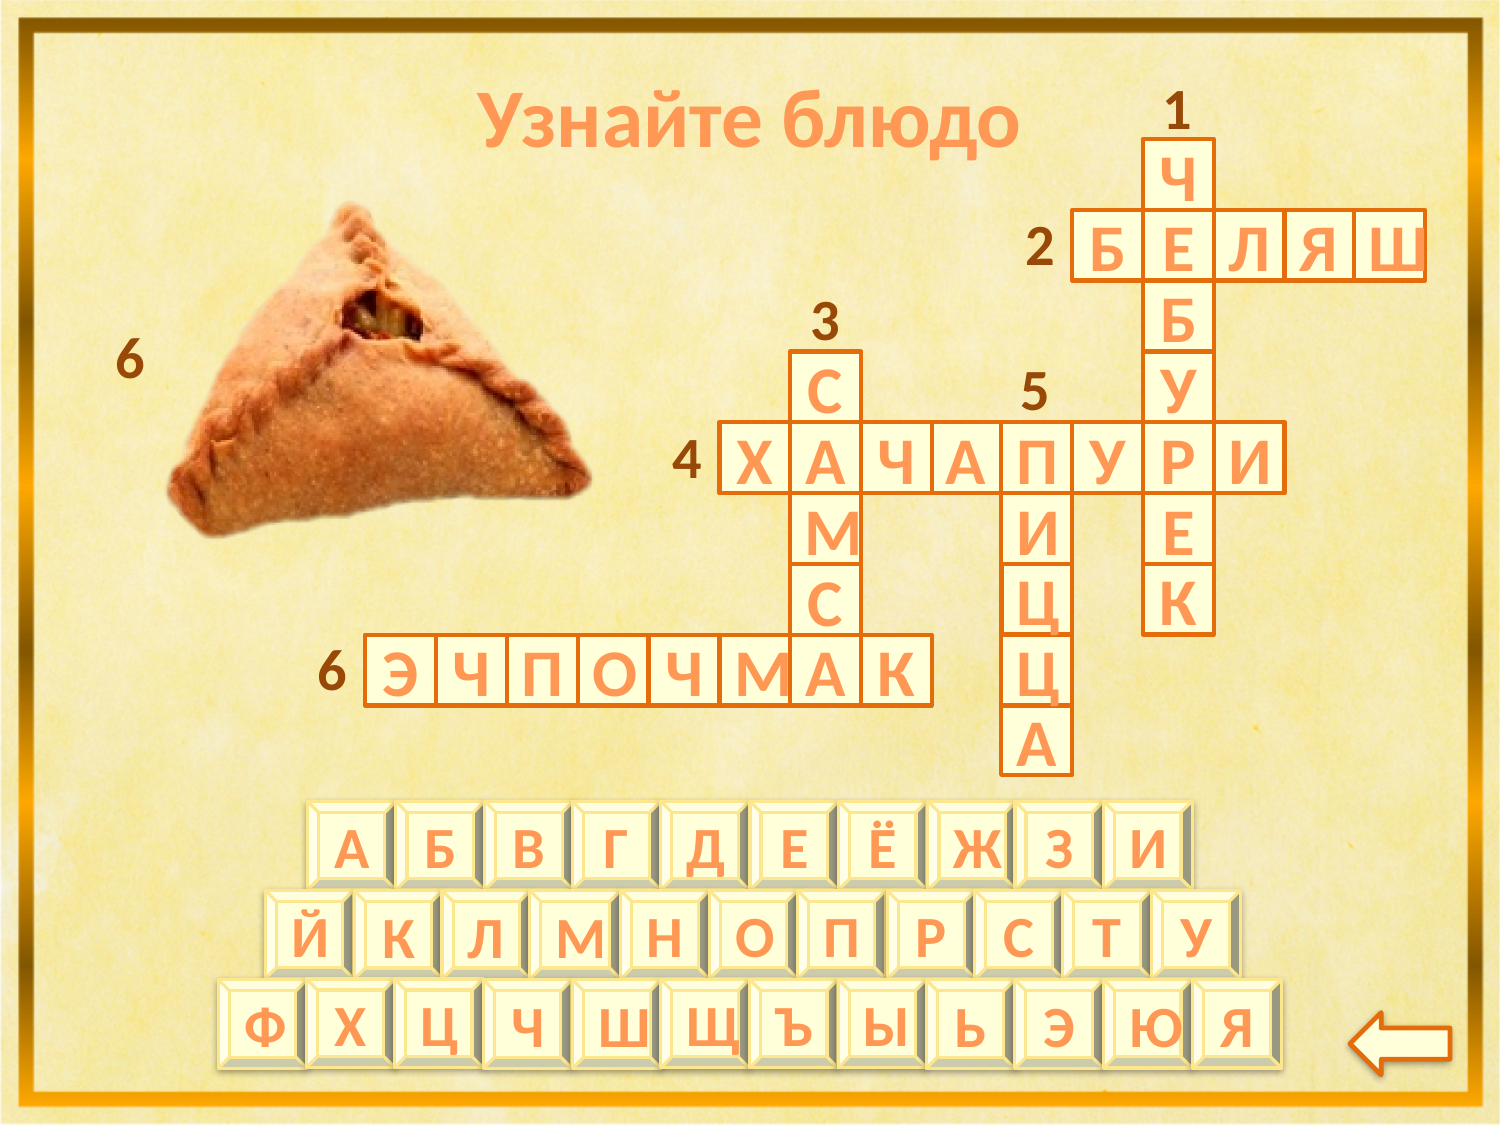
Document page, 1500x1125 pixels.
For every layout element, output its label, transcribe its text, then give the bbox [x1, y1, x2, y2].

text_box Ч [651, 633, 721, 708]
text_box Т [1062, 889, 1148, 977]
text_box Я [1287, 208, 1356, 283]
text_box Е [749, 800, 835, 888]
text_box Узнайте блюдо [463, 56, 1037, 172]
text_box Я [1192, 978, 1283, 1069]
text_box Л [1216, 208, 1287, 283]
text_box 2 [1010, 200, 1070, 285]
text_box П [796, 889, 884, 977]
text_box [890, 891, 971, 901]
text_box А [934, 420, 1003, 495]
text_box А [306, 800, 392, 888]
text_box Р [886, 889, 971, 977]
text_box У [1151, 889, 1241, 977]
text_box 6 [712, 891, 794, 901]
text_box И [999, 495, 1074, 566]
text_box 4 [657, 412, 717, 498]
text_box Е [1141, 495, 1216, 566]
text_box [978, 891, 1059, 901]
text_box Ю [1103, 978, 1189, 1069]
text_box Ц [394, 978, 481, 1069]
text_box Н [620, 889, 706, 977]
text_box А [999, 708, 1074, 777]
text_box Л [441, 889, 526, 976]
text_box Б [1141, 283, 1216, 354]
text_box П [1003, 420, 1074, 495]
text_box Ч [863, 420, 934, 495]
text_box Щ [660, 978, 746, 1069]
text_box Х [717, 420, 788, 495]
text_box О [708, 889, 794, 977]
text_box В [484, 800, 568, 888]
text_box М [721, 633, 788, 708]
text_box Ь [925, 979, 1011, 1069]
text_box Ш [572, 979, 657, 1069]
text_box Ё [837, 800, 924, 888]
text_box О [580, 633, 651, 708]
text_box Ж [927, 800, 1011, 888]
text_box Б [395, 800, 481, 888]
text_box [1349, 1011, 1451, 1076]
text_box К [353, 889, 438, 976]
text_box Ц [999, 565, 1074, 637]
text_box Е [1141, 211, 1216, 283]
text_box К [1141, 566, 1216, 637]
text_box Ш [1356, 208, 1427, 283]
text_box Ф [217, 979, 302, 1069]
text_box Ч [482, 979, 569, 1069]
picture [0, 0, 1500, 1125]
text_box Х [320, 993, 381, 1054]
text_box 3 [795, 275, 855, 360]
text_box Р [1141, 424, 1216, 495]
text_box Ч [438, 633, 509, 708]
text_box С [788, 349, 863, 424]
text_box Ц [999, 637, 1074, 708]
text_box З [1014, 800, 1100, 888]
text_box К [863, 633, 934, 708]
text_box И [1103, 800, 1193, 888]
text_box М [788, 495, 863, 566]
text_box А [788, 636, 863, 708]
text_box Ъ [748, 978, 834, 1069]
text_box А [788, 424, 863, 495]
text_box У [1074, 420, 1141, 495]
text_box П [509, 633, 580, 708]
text_box Б [1070, 208, 1141, 283]
text_box Ч [1141, 137, 1216, 212]
text_box Информационные источники [801, 891, 883, 901]
text_box М [529, 889, 617, 977]
text_box С [974, 889, 1059, 977]
text_box Й [264, 889, 352, 977]
text_box 6 [100, 312, 144, 398]
text_box Э [1014, 979, 1100, 1069]
text_box С [788, 565, 863, 637]
text_box У [1141, 354, 1216, 424]
text_box Э [363, 633, 438, 708]
text_box И [1216, 420, 1287, 495]
text_box 6 [302, 624, 363, 710]
text_box Ы [837, 978, 922, 1069]
text_box 5 [1005, 344, 1065, 420]
text_box Д [660, 800, 746, 888]
text_box 1 [1147, 64, 1208, 149]
text_box Г [571, 800, 657, 888]
